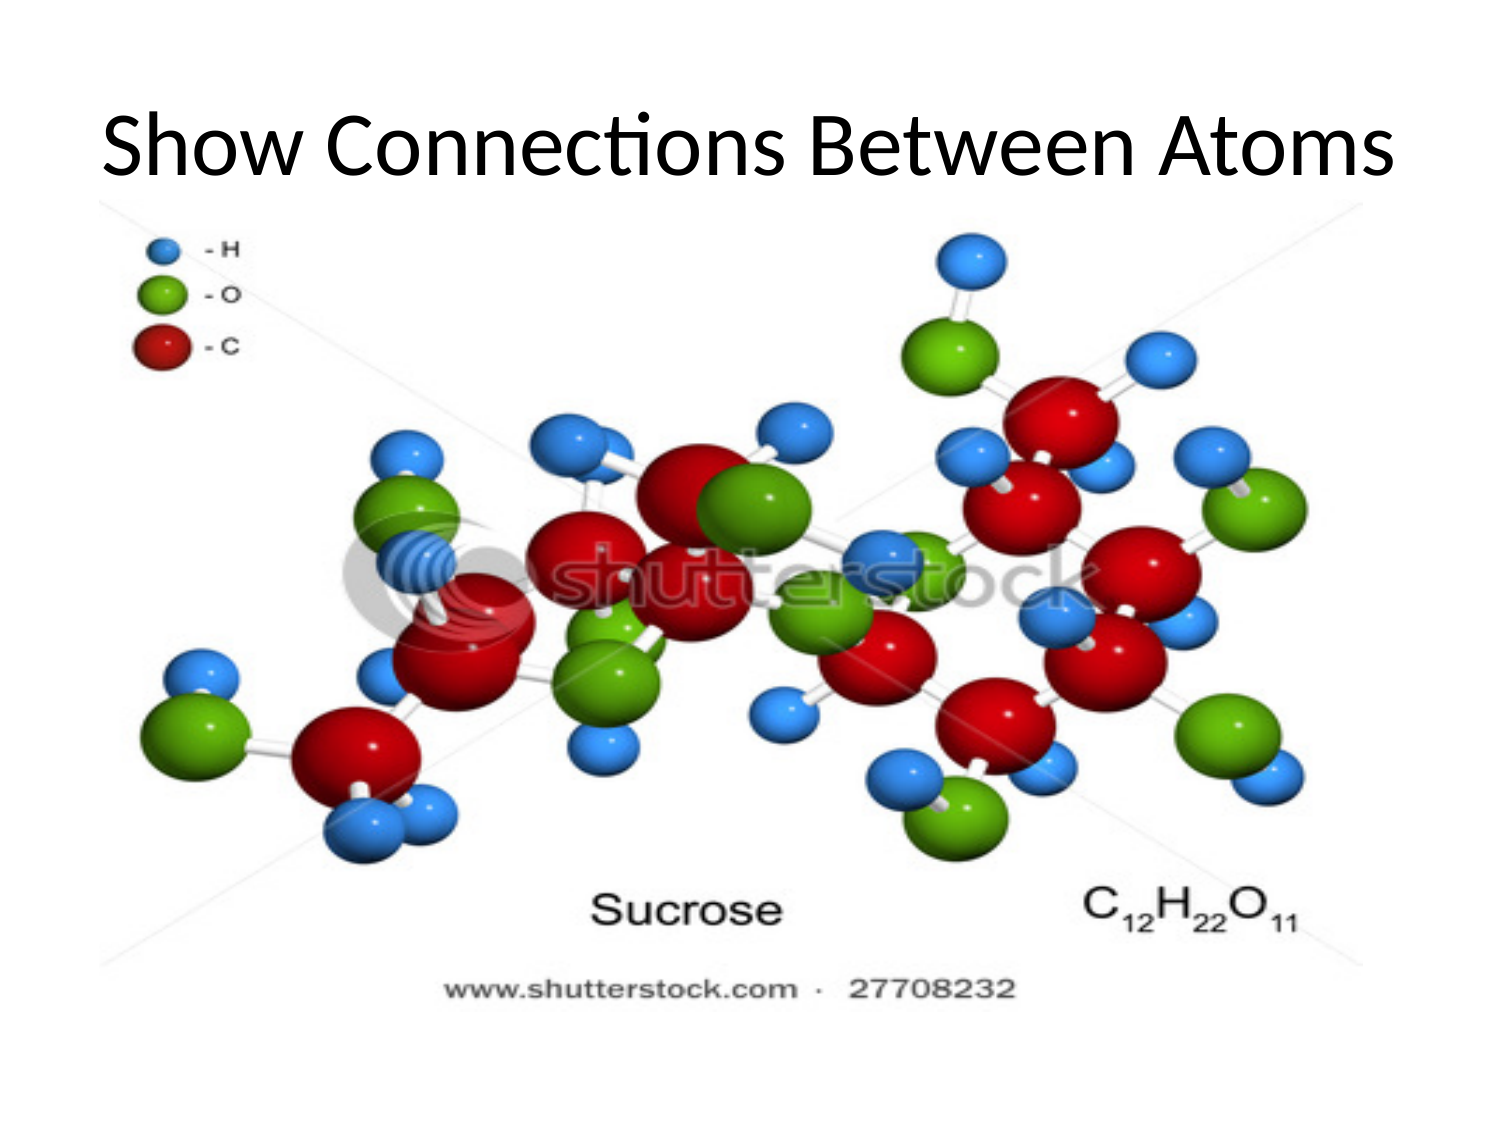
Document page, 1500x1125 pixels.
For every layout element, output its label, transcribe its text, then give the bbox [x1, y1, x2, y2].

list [99, 199, 1363, 1012]
title Show Connections Between Atoms [75, 45, 1425, 233]
